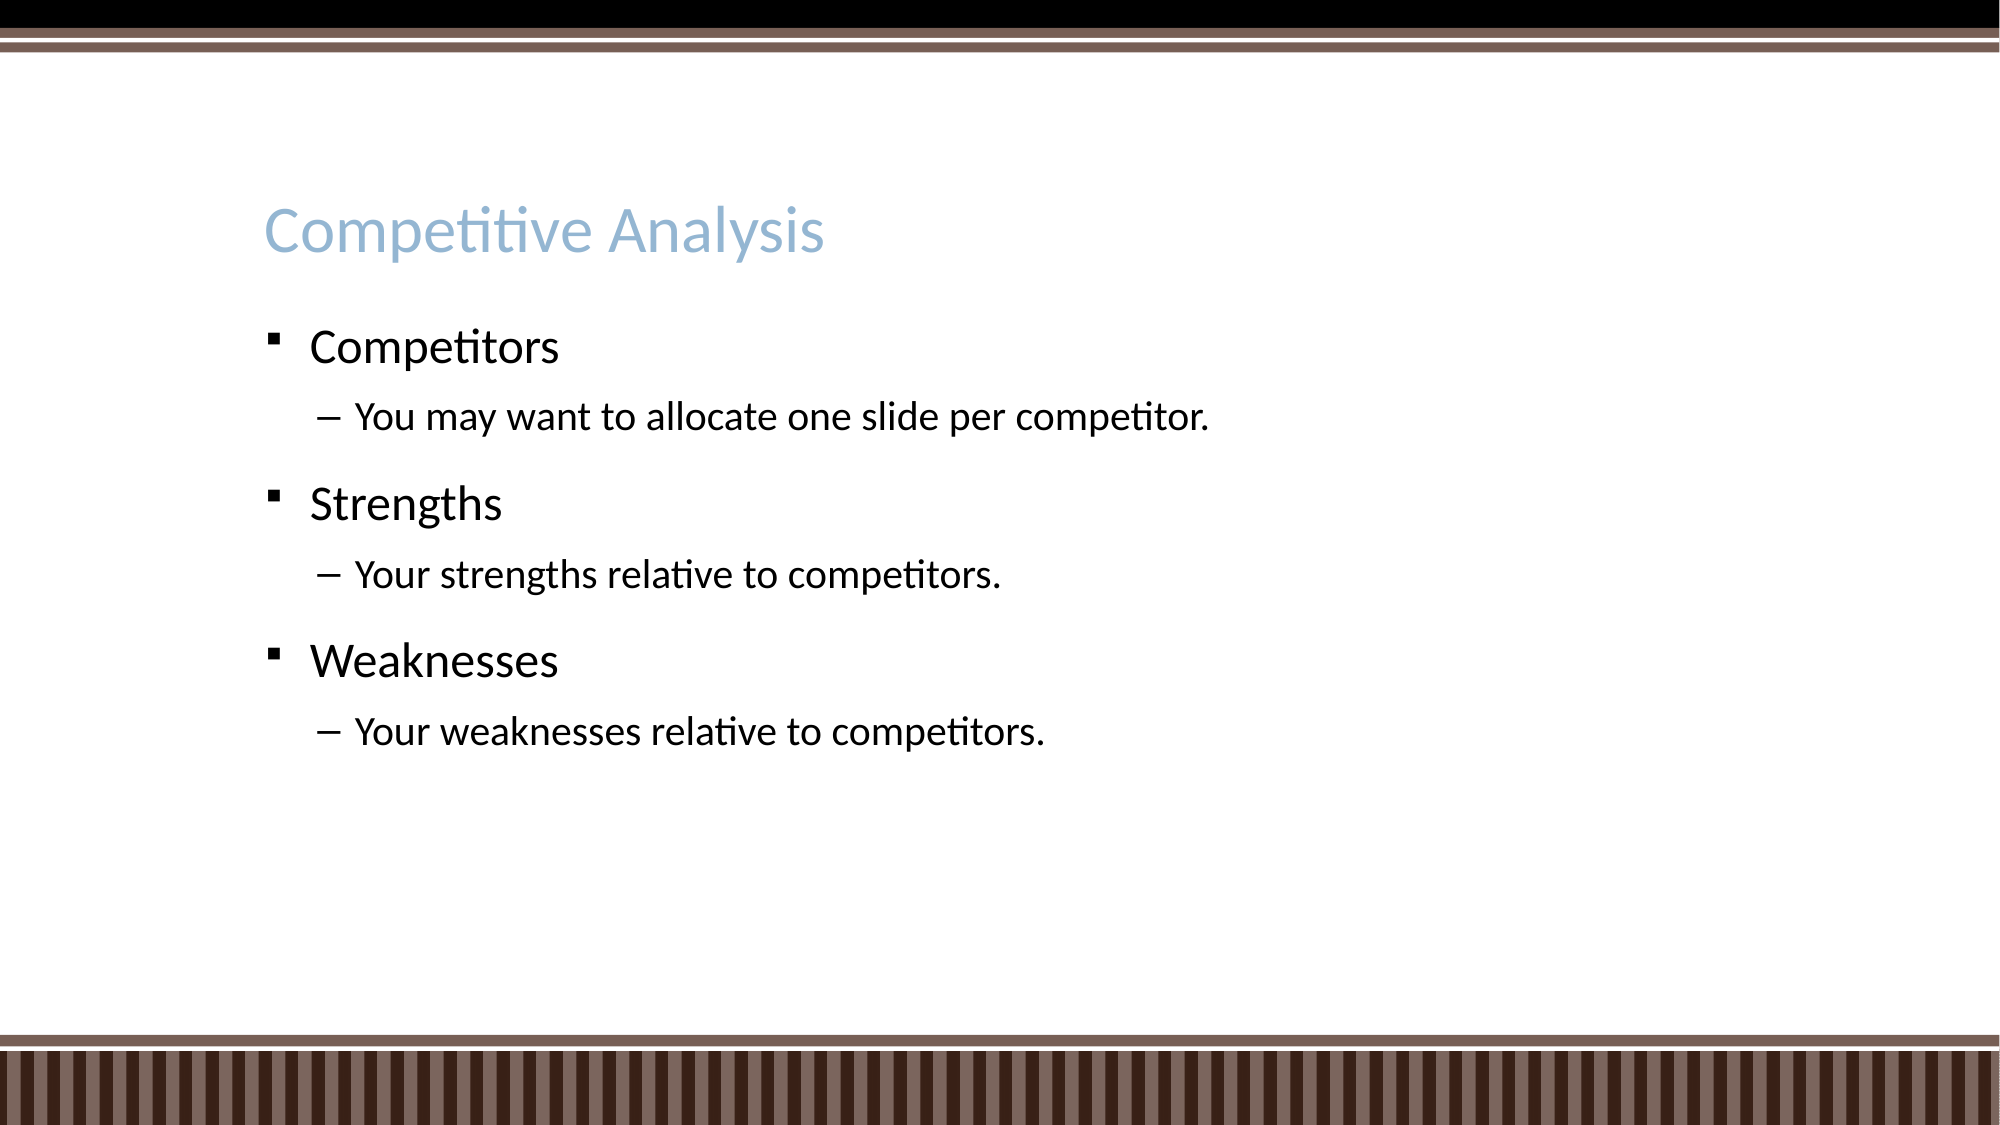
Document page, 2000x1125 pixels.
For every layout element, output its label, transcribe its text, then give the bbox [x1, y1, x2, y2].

list Competitors You may want to allocate one slide per competitor. Strengths Your strengths relative to competitors. Weaknesses Your weaknesses relative to competitors. [249, 312, 1750, 920]
title Competitive Analysis [249, 99, 1750, 275]
